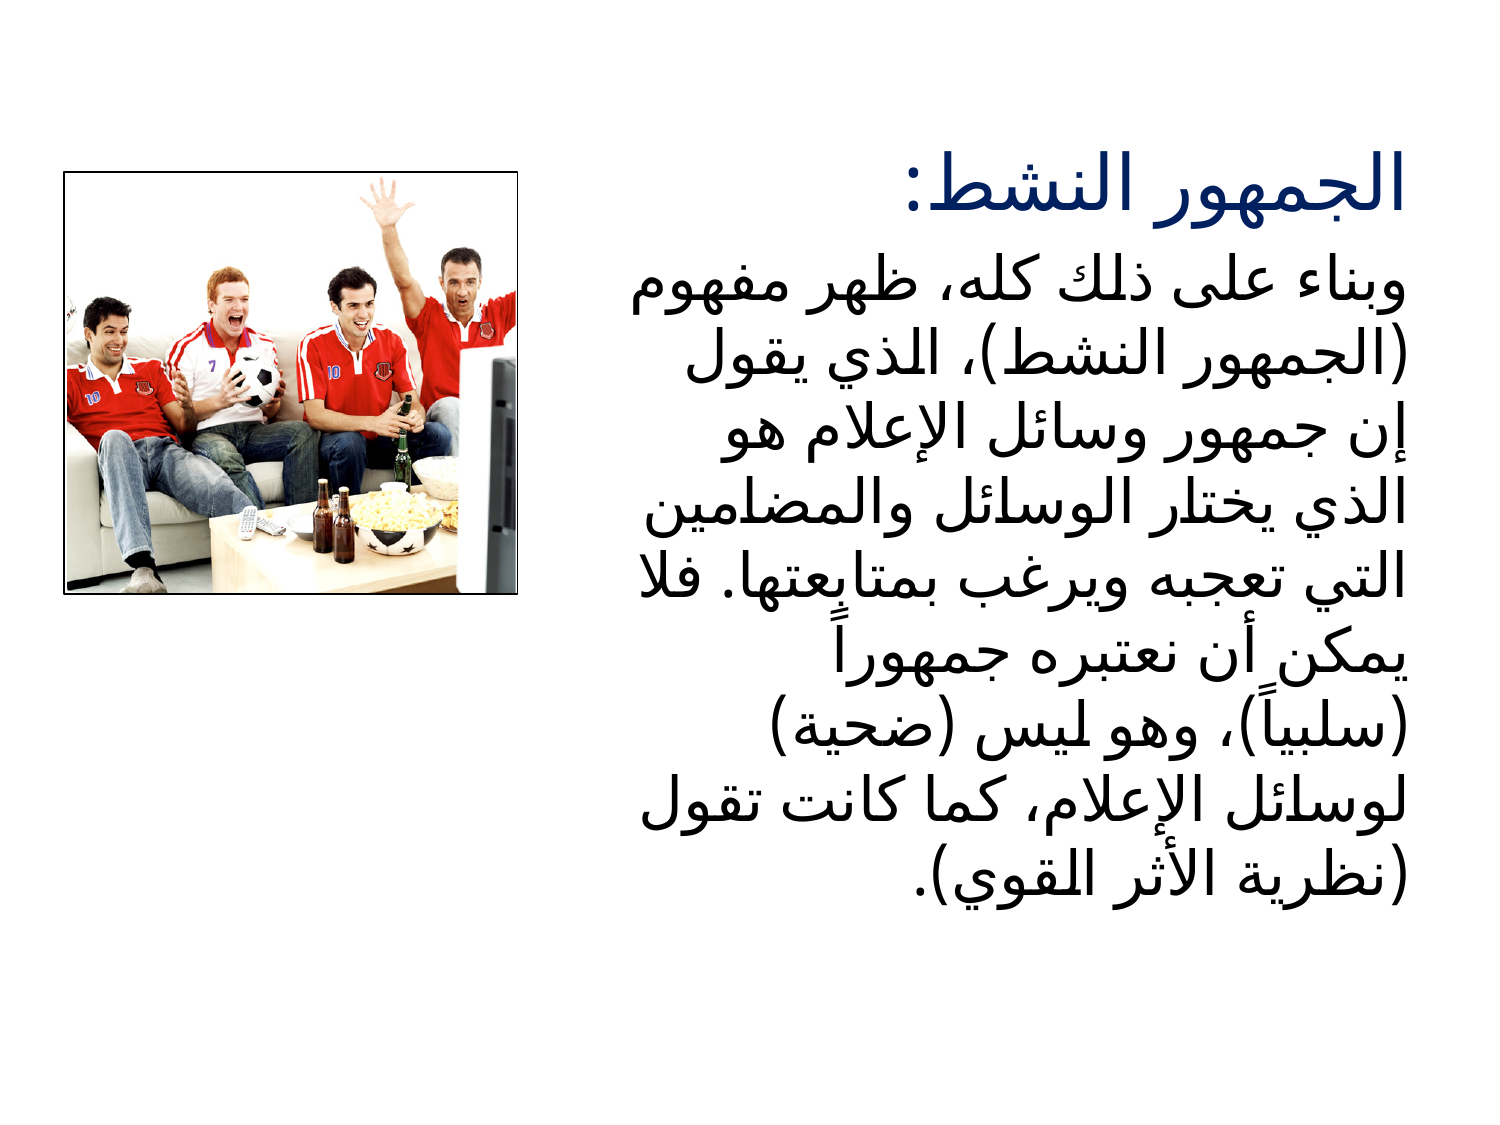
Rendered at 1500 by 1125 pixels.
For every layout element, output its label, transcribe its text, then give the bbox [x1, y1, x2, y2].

list الجمهور النشط: وبناء على ذلك كله، ظهر مفهوم (الجمهور النشط)، الذي يقول إن جمهور وسائل الإعلام هو الذي يختار الوسائل والمضامين التي تعجبه ويرغب بمتابعتها. فلا يمكن أن نعتبره جمهوراً (سلبياً)، وهو ليس (ضحية) لوسائل الإعلام، كما كانت تقول (نظرية الأثر القوي). [608, 125, 1425, 1024]
picture [64, 172, 518, 594]
